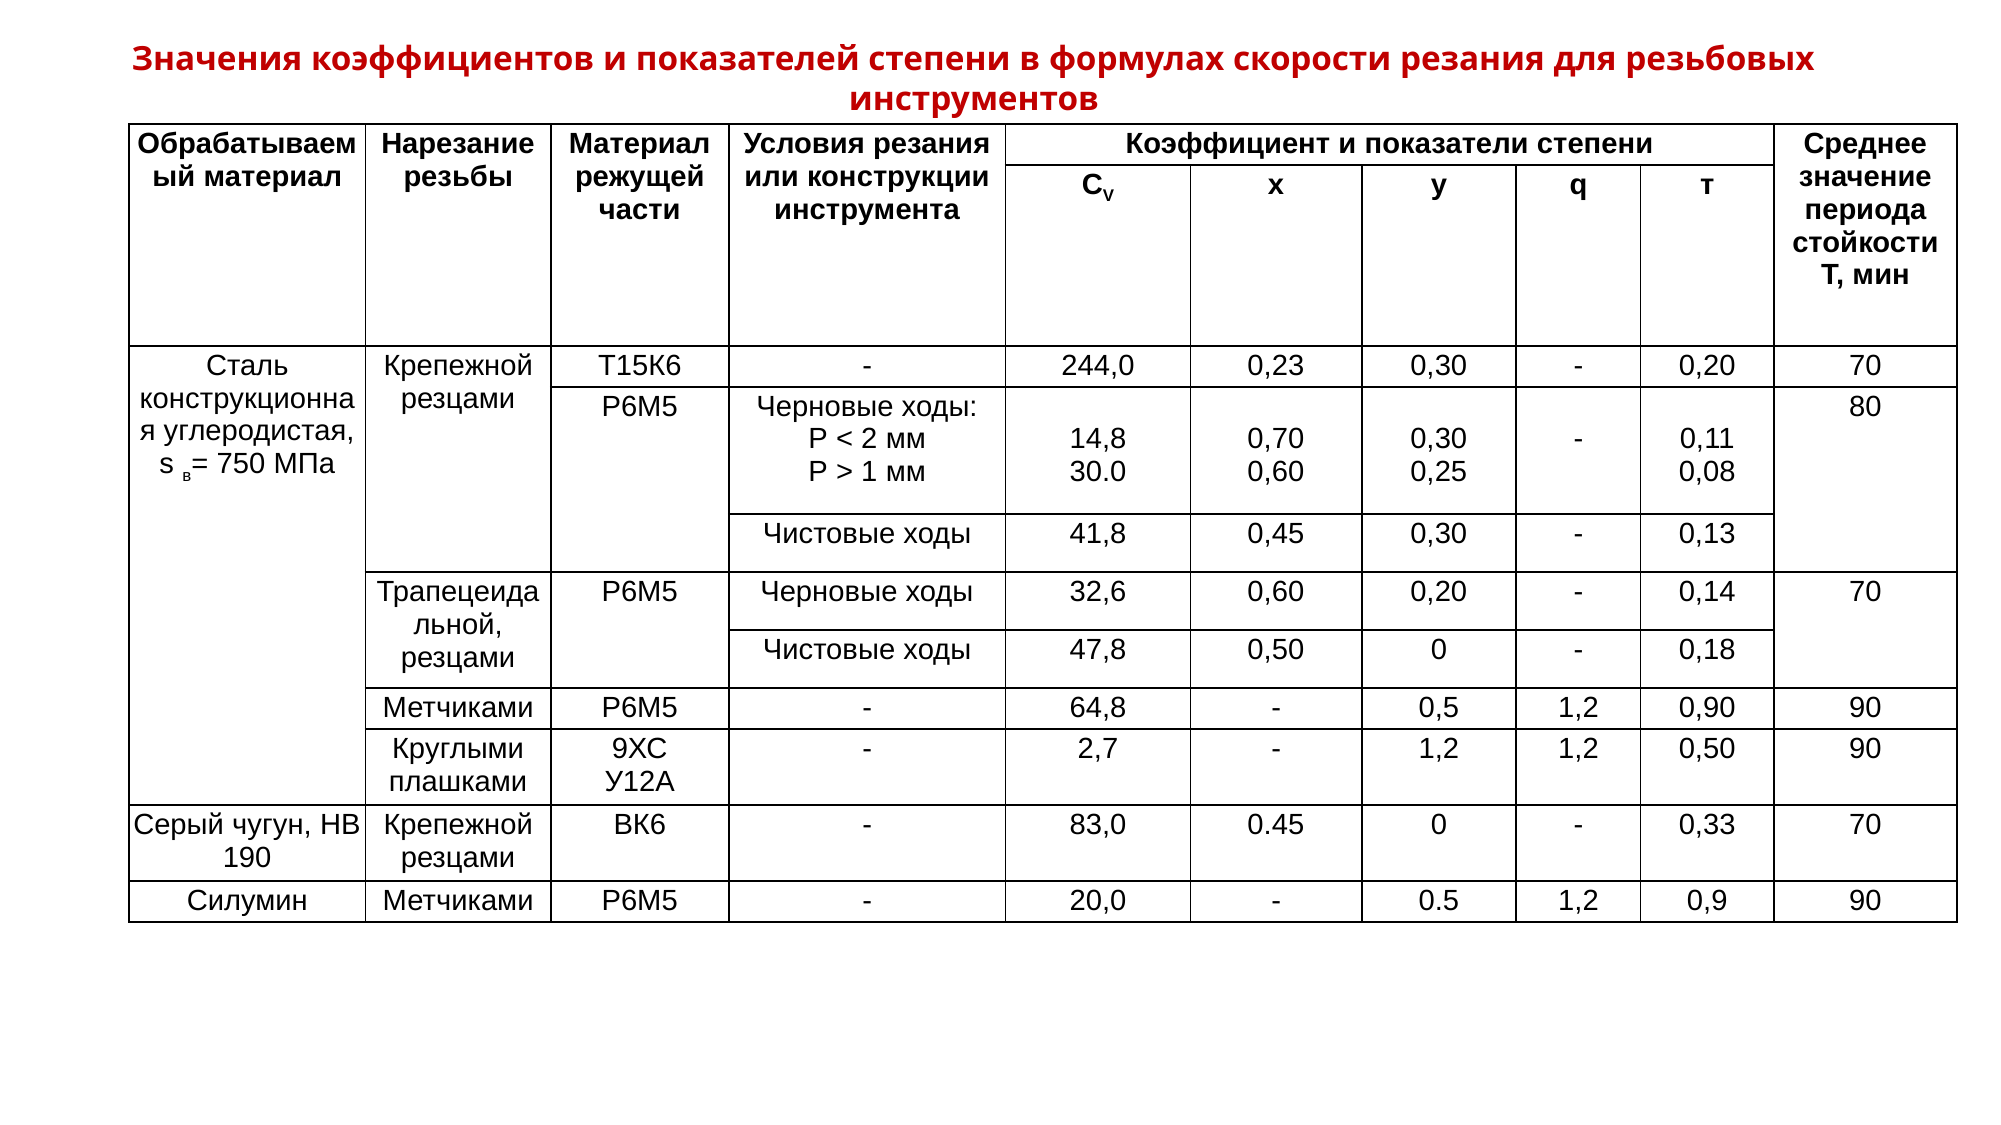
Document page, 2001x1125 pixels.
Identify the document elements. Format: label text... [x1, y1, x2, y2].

table_cell ВК6 [552, 806, 728, 880]
table_header Обрабатываемый материал [130, 125, 365, 345]
table_cell 70 [1775, 573, 1956, 687]
table_cell 0,50 [1641, 730, 1773, 804]
table_cell - [1517, 347, 1640, 386]
table_cell 1,2 [1517, 730, 1640, 804]
table_cell 0,30 [1363, 515, 1515, 571]
table_cell 0,20 [1363, 573, 1515, 629]
table_cell - [1191, 689, 1361, 728]
table_cell 0,33 [1641, 806, 1773, 880]
table_cell Круглыми плашками [366, 730, 550, 804]
table_cell Черновые ходы: Р < 2 мм Р > 1 мм [730, 388, 1005, 513]
table_cell 0 [1363, 806, 1515, 880]
table_cell Черновые ходы [730, 573, 1005, 629]
table_header Среднее значение периода стойкости Т, мин [1775, 125, 1956, 345]
table_header Коэффициент и показатели степени [1006, 125, 1773, 164]
table_cell Серый чугун, НВ 190 [130, 806, 365, 880]
table_cell Р6М5 [552, 388, 728, 571]
text_box Значения коэффициентов и показателей степени в формулах скорости резания для резьбовых инструментов [33, 29, 1915, 125]
table_cell Р6М5 [552, 573, 728, 687]
table_cell у [1363, 166, 1515, 345]
table_cell 83,0 [1006, 806, 1190, 880]
table_cell 1,2 [1517, 882, 1640, 921]
table_cell 0,20 [1641, 347, 1773, 386]
table_cell Метчиками [366, 689, 550, 728]
table_cell 0,30 [1363, 347, 1515, 386]
table_cell Крепежной резцами [366, 806, 550, 880]
table_cell 244,0 [1006, 347, 1190, 386]
table_cell - [730, 806, 1005, 880]
table_cell - [1517, 806, 1640, 880]
table_cell 70 [1775, 806, 1956, 880]
table_cell СV [1006, 166, 1190, 345]
table_cell 0,13 [1641, 515, 1773, 571]
table_cell 0,18 [1641, 631, 1773, 687]
table_cell 0,70 0,60 [1191, 388, 1361, 513]
table_cell Т15К6 [552, 347, 728, 386]
table_cell 0 [1363, 631, 1515, 687]
table_cell q [1517, 166, 1640, 345]
table_cell 0,11 0,08 [1641, 388, 1773, 513]
table_cell 1,2 [1517, 689, 1640, 728]
table_cell 0,30 0,25 [1363, 388, 1515, 513]
table_header Нарезание резьбы [366, 125, 550, 345]
table_cell - [730, 882, 1005, 921]
table_cell 0,5 [1363, 689, 1515, 728]
table_cell 20,0 [1006, 882, 1190, 921]
table_header Материал режущей части [552, 125, 728, 345]
table_cell 2,7 [1006, 730, 1190, 804]
table_cell 1,2 [1363, 730, 1515, 804]
table_cell Силумин [130, 882, 365, 921]
table_cell 14,8 30.0 [1006, 388, 1190, 513]
table_cell 9ХС У12А [552, 730, 728, 804]
table_header Условия резания или конструкции инструмента [730, 125, 1005, 345]
table_cell 80 [1775, 388, 1956, 571]
table_cell Чистовые ходы [730, 631, 1005, 687]
table_cell 0.5 [1363, 882, 1515, 921]
table_cell Метчиками [366, 882, 550, 921]
table_cell 64,8 [1006, 689, 1190, 728]
table_cell 0,9 [1641, 882, 1773, 921]
table_cell 0,60 [1191, 573, 1361, 629]
table_cell - [730, 730, 1005, 804]
table_cell 0.45 [1191, 806, 1361, 880]
table_cell - [730, 689, 1005, 728]
table_cell 41,8 [1006, 515, 1190, 571]
table_cell - [1191, 730, 1361, 804]
table_cell 0,90 [1641, 689, 1773, 728]
table_cell 90 [1775, 882, 1956, 921]
table_cell - [1517, 631, 1640, 687]
table_cell т [1641, 166, 1773, 345]
table_cell 0,23 [1191, 347, 1361, 386]
table_cell 0,50 [1191, 631, 1361, 687]
table_cell 90 [1775, 689, 1956, 728]
table_cell 32,6 [1006, 573, 1190, 629]
table_cell - [730, 347, 1005, 386]
table_cell Р6М5 [552, 882, 728, 921]
table_cell - [1517, 515, 1640, 571]
table_cell - [1517, 388, 1640, 513]
table_cell Крепежной резцами [366, 347, 550, 571]
table_cell 47,8 [1006, 631, 1190, 687]
table_cell - [1191, 882, 1361, 921]
table_cell x [1191, 166, 1361, 345]
table_cell Трапецеидальной, резцами [366, 573, 550, 687]
table_cell Сталь конструкционная углеродистая, s в= 750 МПа [130, 347, 365, 804]
table_cell Р6М5 [552, 689, 728, 728]
table_cell 70 [1775, 347, 1956, 386]
table_cell Чистовые ходы [730, 515, 1005, 571]
table_cell 0,45 [1191, 515, 1361, 571]
table_cell - [1517, 573, 1640, 629]
table_cell 0,14 [1641, 573, 1773, 629]
table_cell 90 [1775, 730, 1956, 804]
